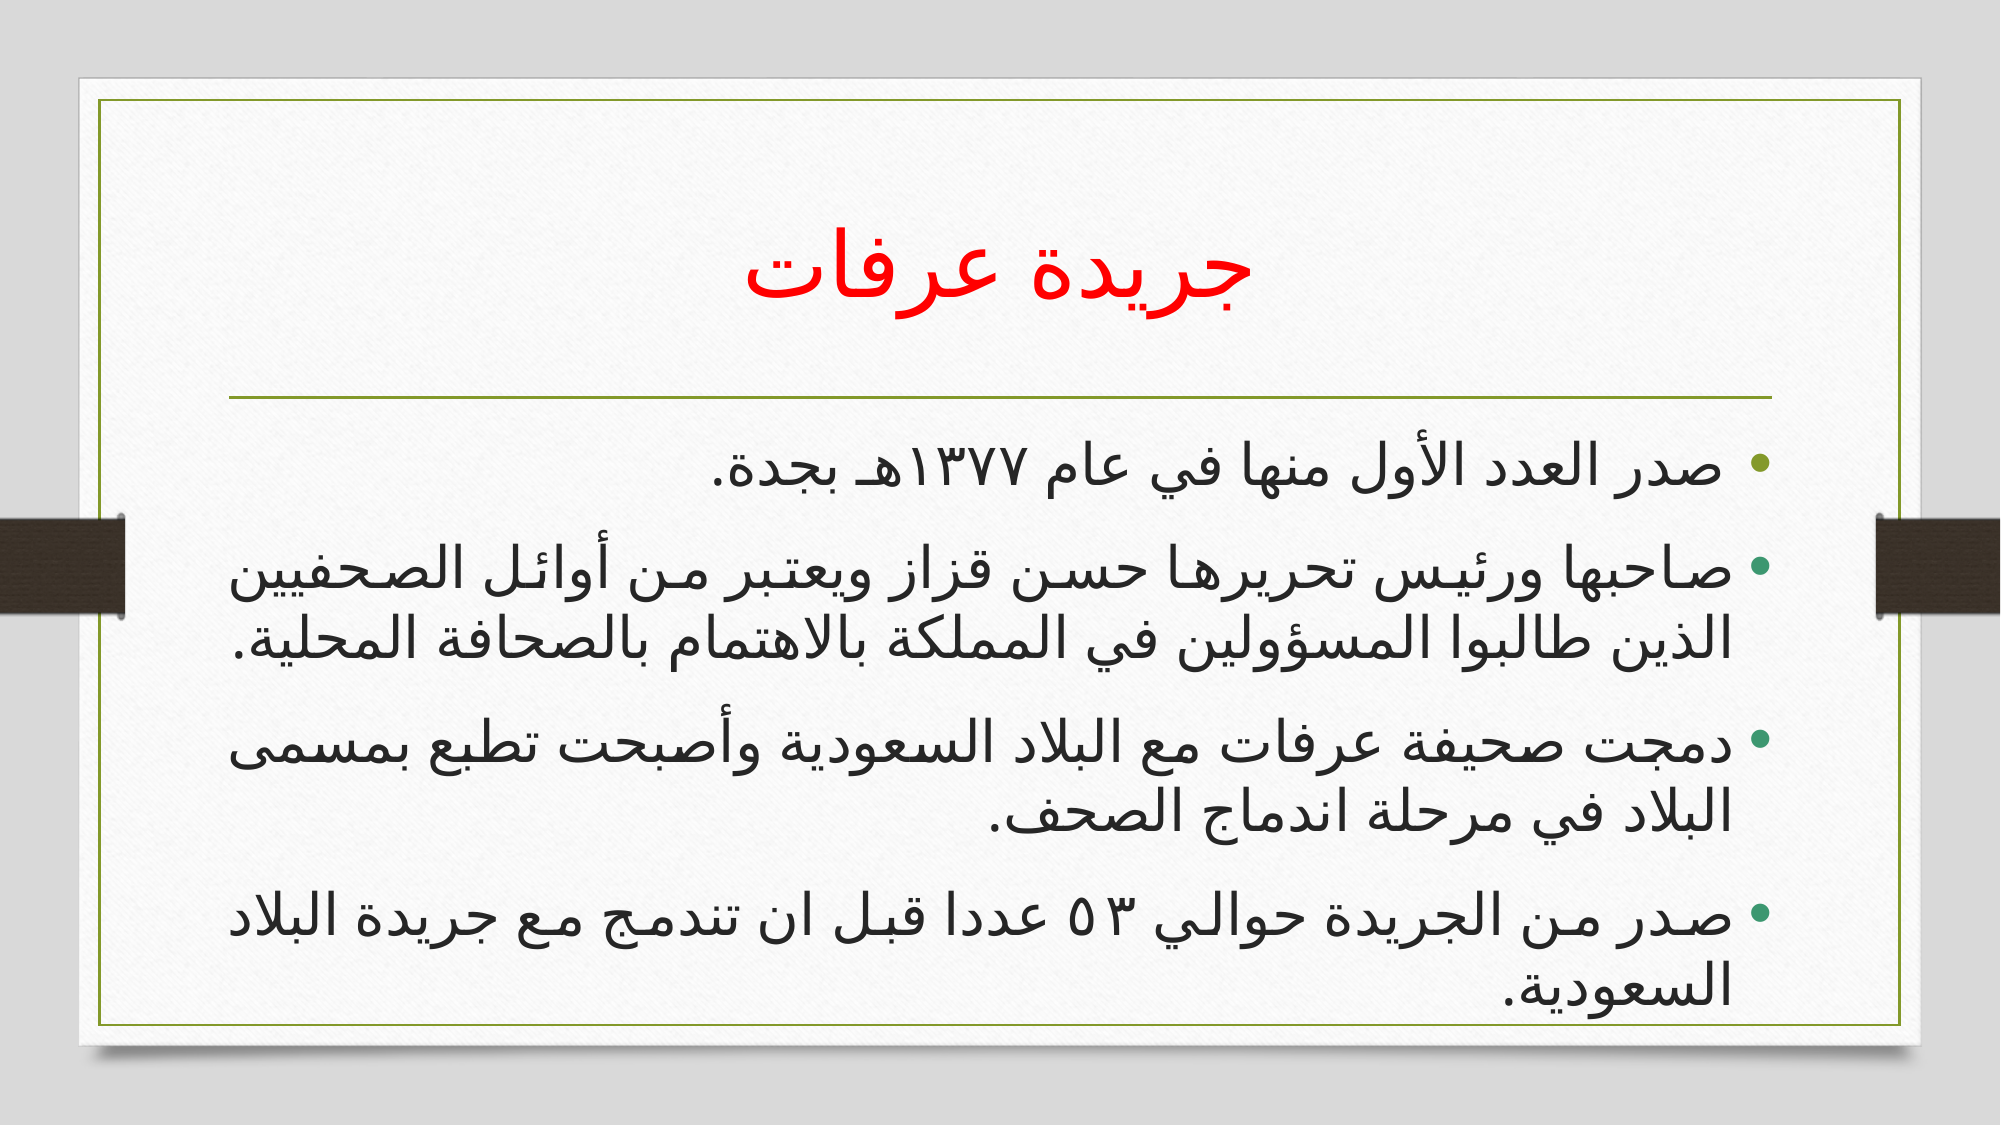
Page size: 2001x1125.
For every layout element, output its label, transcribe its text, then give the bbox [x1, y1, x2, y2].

picture [0, 0, 2001, 1125]
title جريدة عرفات [212, 161, 1788, 375]
list صدر العدد الأول منها في عام ١٣٧٧هـ بجدة. صاحبها ورئيس تحريرها حسن قزاز ويعتبر من أوائل الصحفيين الذين طالبوا المسؤولين في المملكة بالاهتمام بالصحافة المحلية. دمجت صحيفة عرفات مع البلاد السعودية وأصبحت تطبع بمسمى البلاد في مرحلة اندماج الصحف. صدر من الجريدة حوالي ٥٣ عددا قبل ان تندمج مع جريدة البلاد السعودية. [212, 419, 1788, 964]
